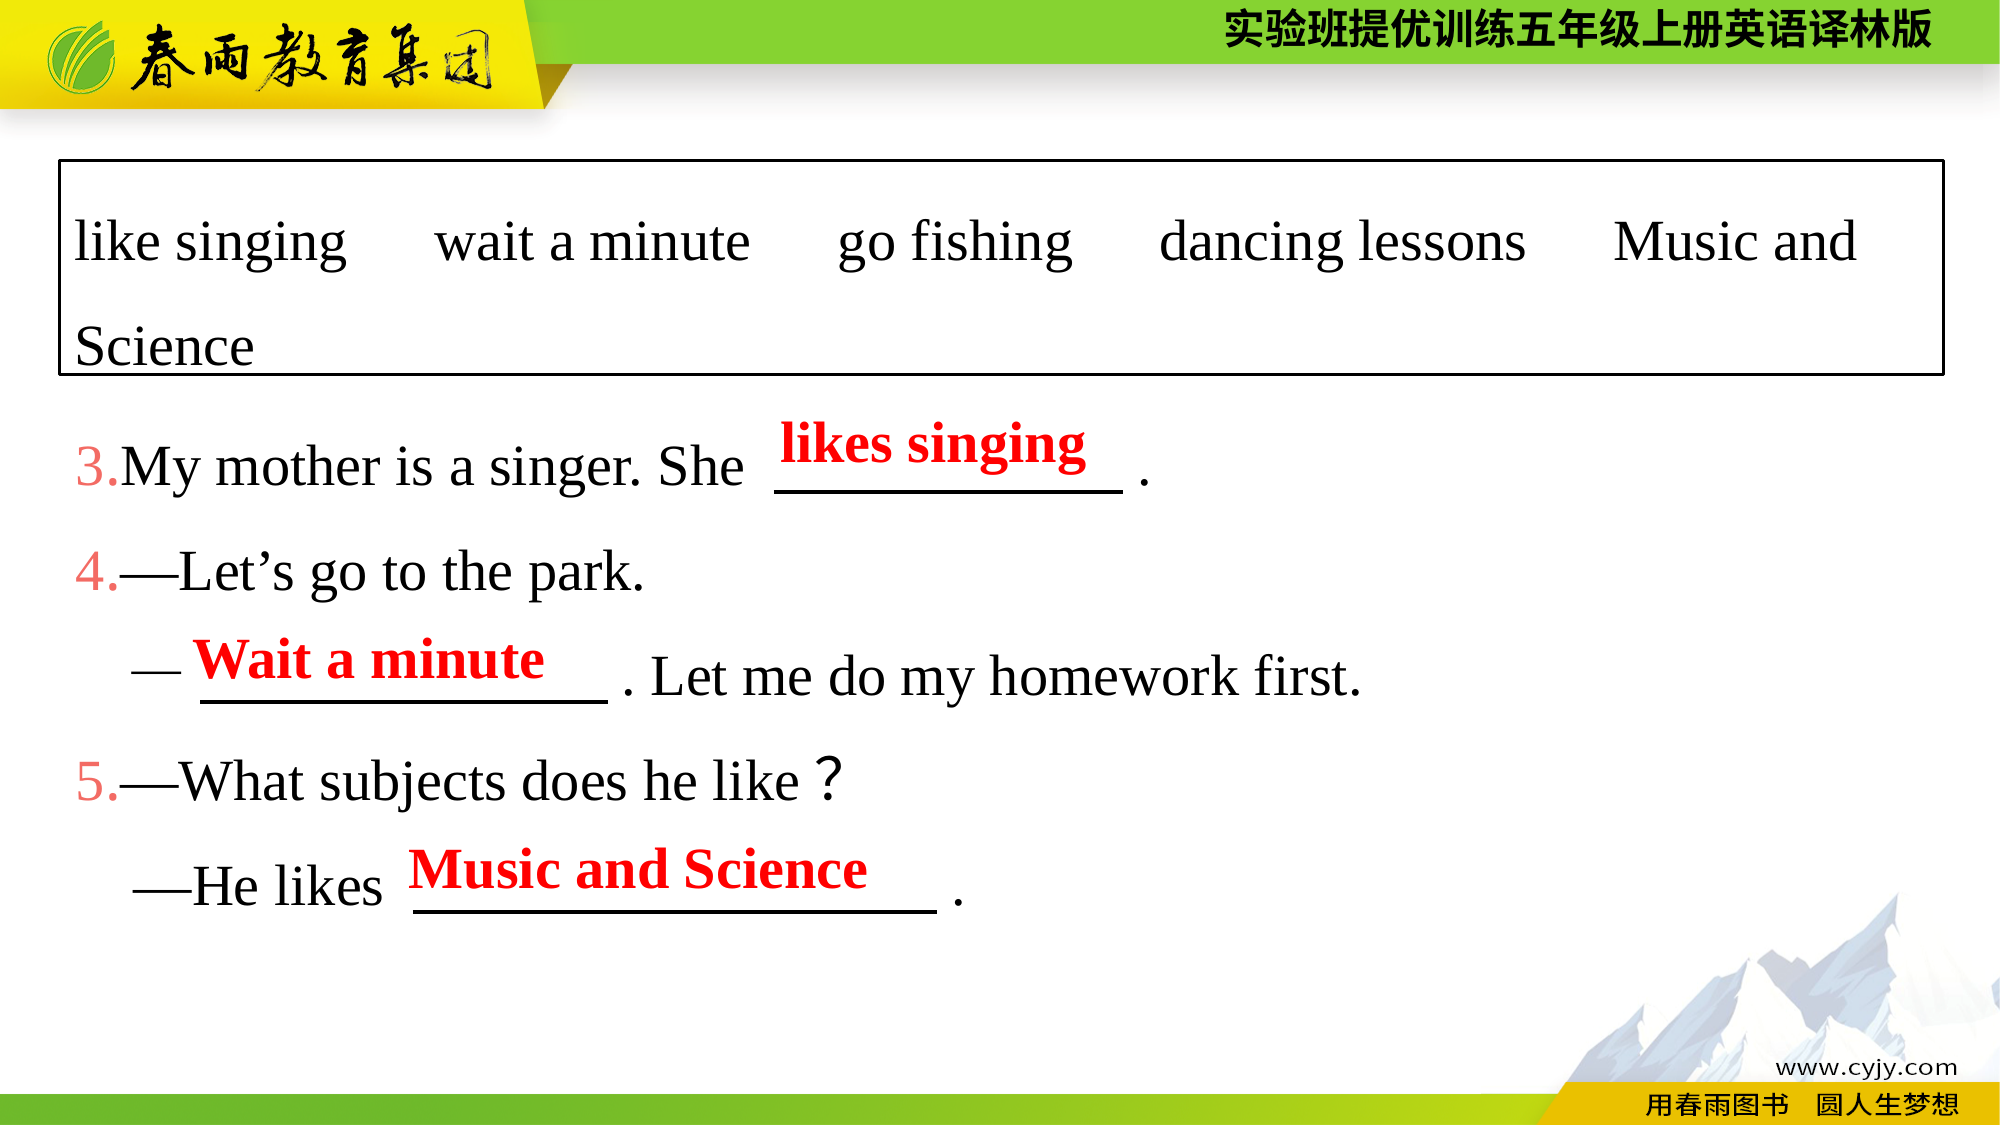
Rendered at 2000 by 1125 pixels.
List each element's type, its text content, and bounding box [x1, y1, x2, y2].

text_box likes singing [765, 397, 1102, 482]
text_box Music and Science [393, 822, 884, 908]
text_box 3.My mother is a singer. She . 4.—Let’s go to the park. — . Let me do my homework first. 5.—What subjects does he like？ —He likes . [60, 385, 1945, 925]
picture [0, 0, 2000, 1125]
list like singing wait a minute go fishing dancing lessons Music and Science [59, 160, 1944, 375]
text_box Wait a minute [177, 612, 561, 698]
